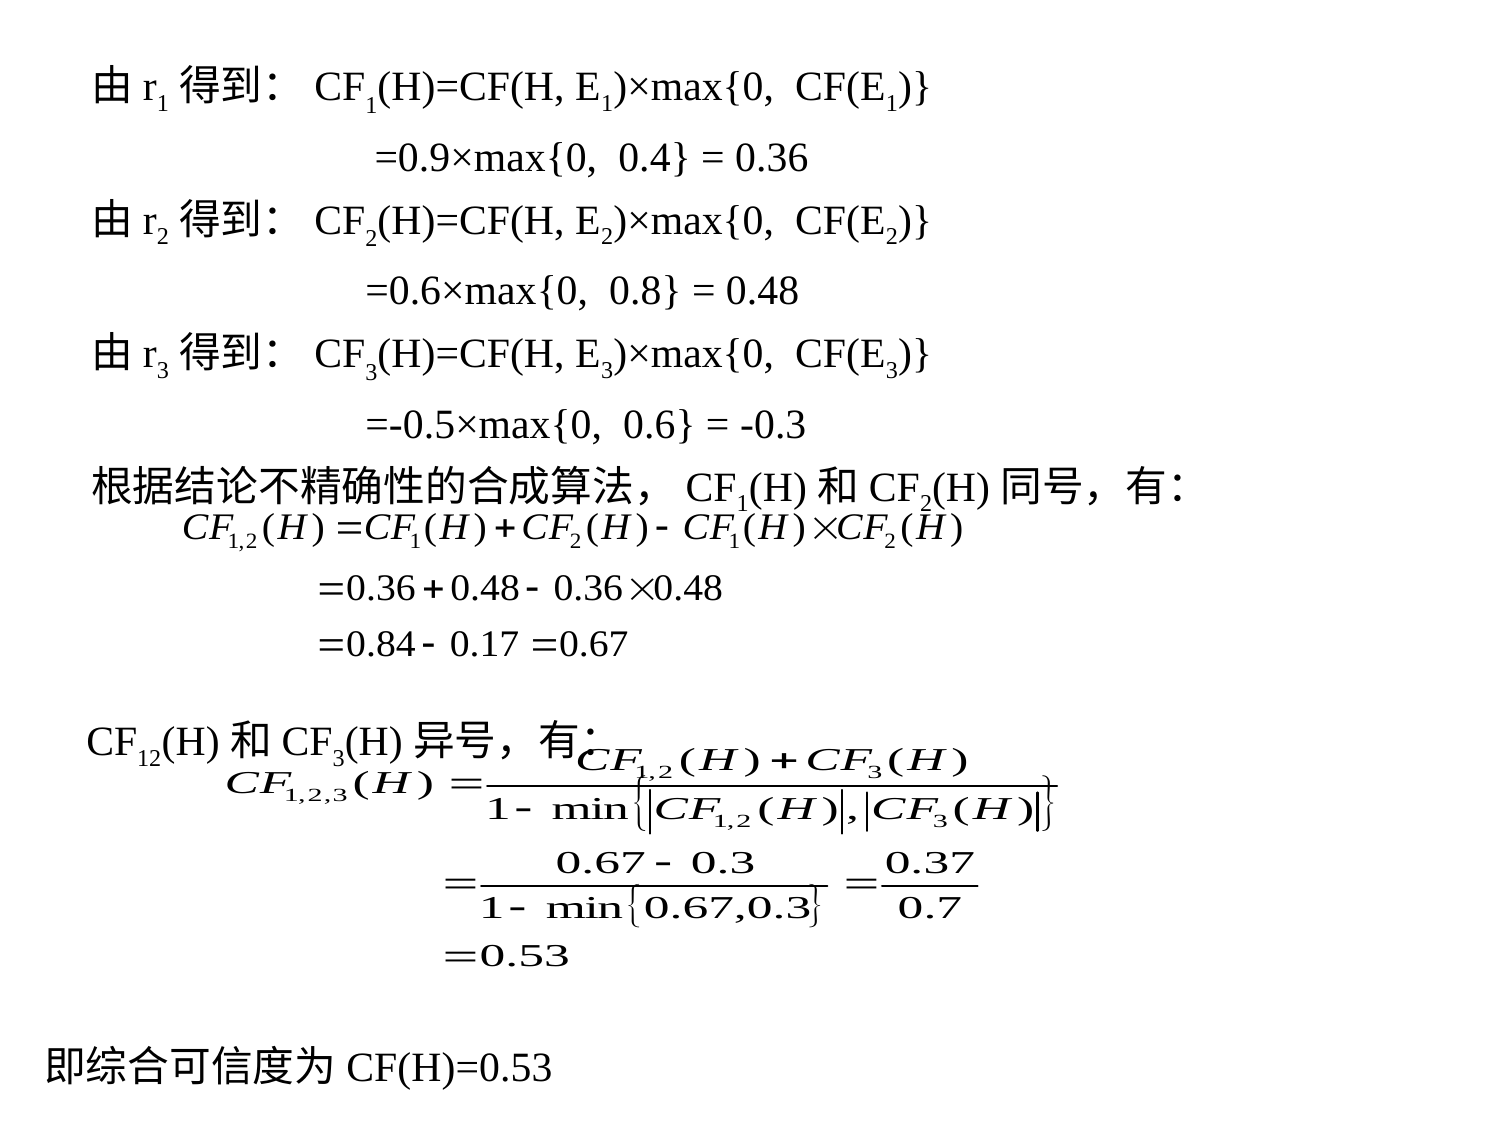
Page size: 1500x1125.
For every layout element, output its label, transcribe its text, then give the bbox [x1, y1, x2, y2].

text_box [218, 739, 1070, 980]
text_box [176, 503, 969, 673]
text_box 由r1得到：CF1(H)=CF(H, E1)×max{0, CF(E1)} =0.9×max{0, 0.4} = 0.36 由r2得到：CF2(H)=CF(H, E2)×max{0, CF(E2)} =0.6×max{0, 0.8} = 0.48 由r3得到：CF3(H)=CF(H, E3)×max{0, CF(E3)} =-0.5×max{0, 0.6} = -0.3 根据结论不精确性的合成算法，CF1(H)和CF2(H)同号，有： CF12(H)和CF3(H)异号，有： 即综合可信度为CF(H)=0.53 [29, 42, 1477, 1098]
